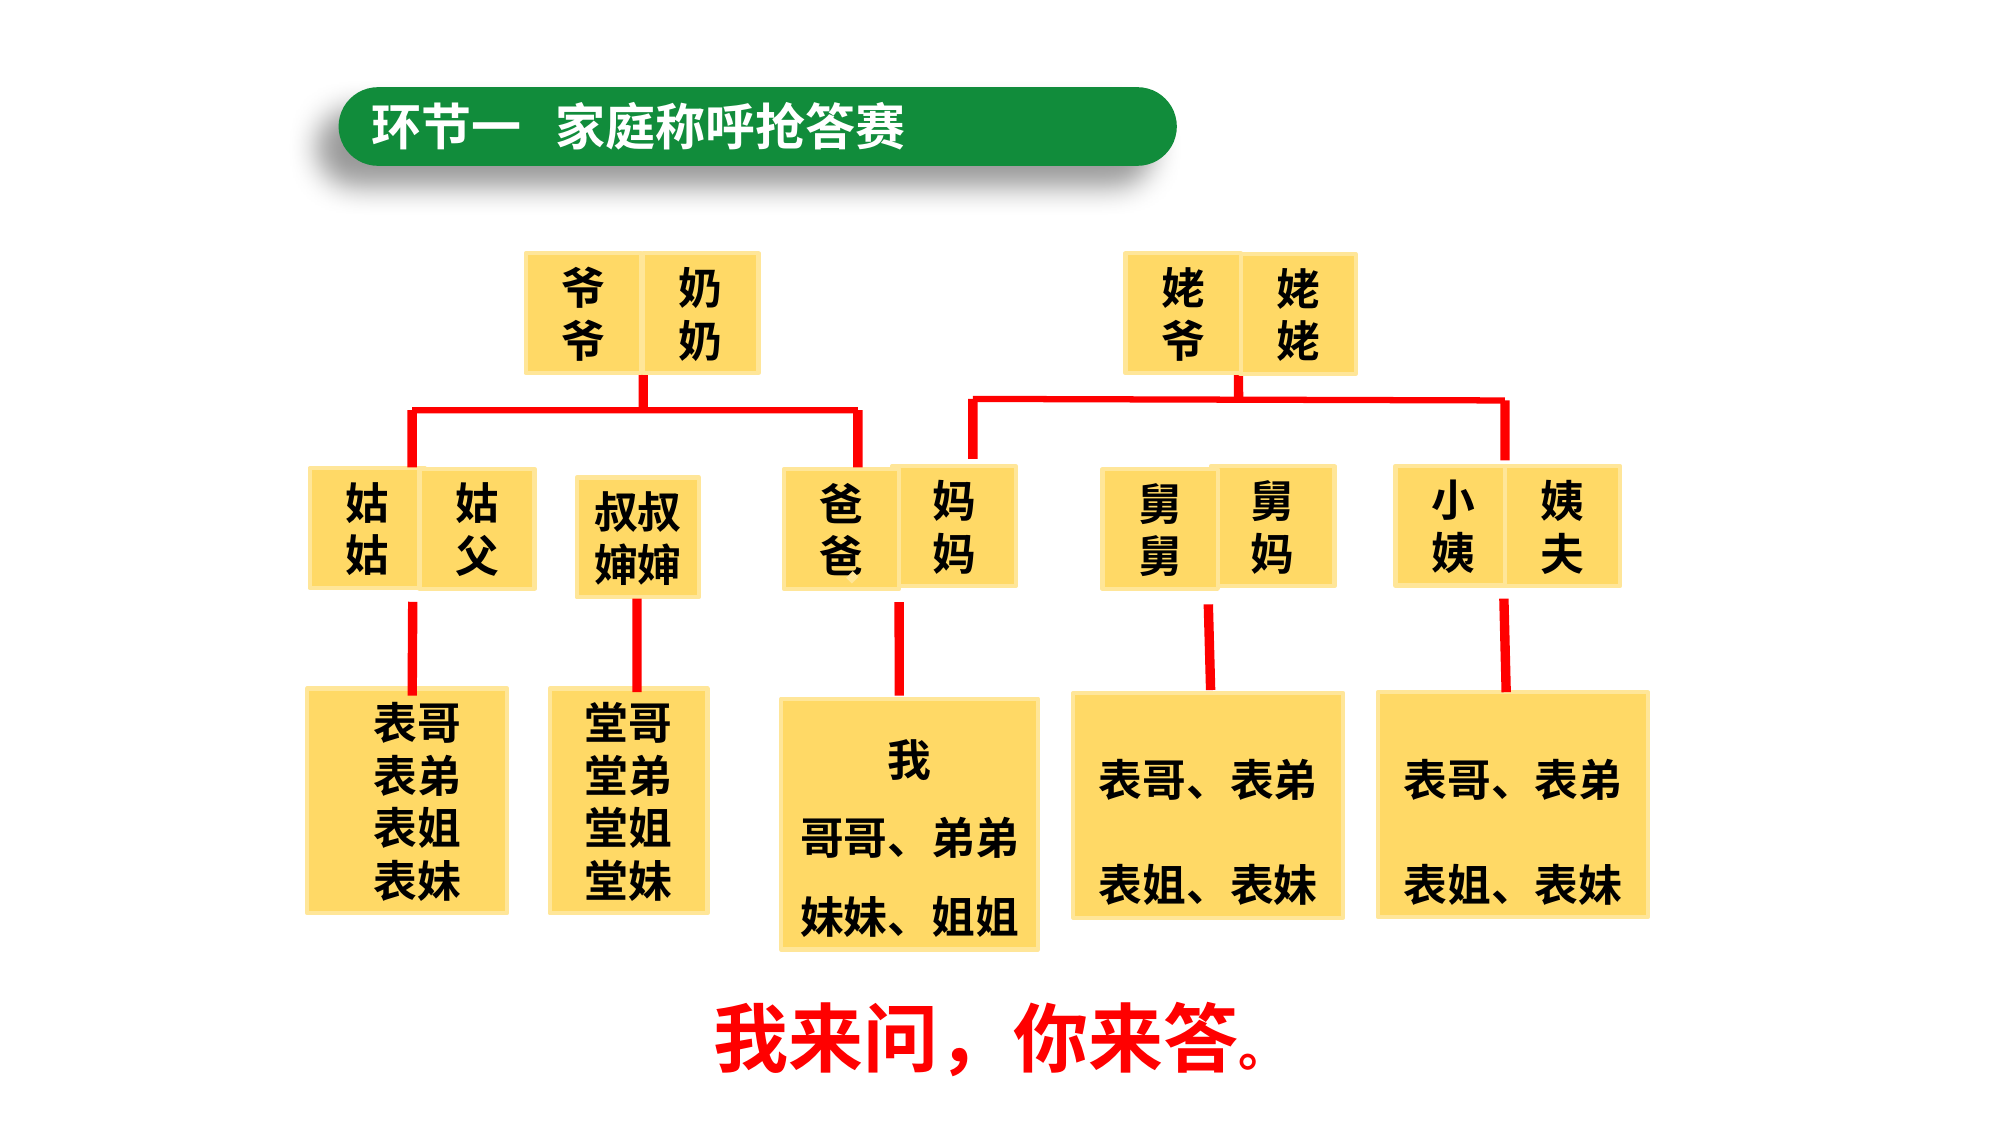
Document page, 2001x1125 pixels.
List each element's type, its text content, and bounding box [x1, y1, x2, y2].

text_box 我 哥哥、弟弟 妹妹、姐姐 [779, 697, 1040, 952]
text_box 小姨 [1393, 468, 1503, 588]
text_box 姨夫 [1503, 464, 1622, 588]
text_box 姥姥 [1243, 252, 1358, 330]
text_box 姥爷 [1123, 251, 1243, 330]
text_box 堂哥 堂弟 堂姐 堂妹 [548, 686, 710, 915]
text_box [411, 352, 858, 468]
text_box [338, 81, 1296, 170]
text_box 爸爸 [782, 467, 901, 591]
text_box 姑姑 [308, 466, 417, 590]
text_box 我来问，你来答。 [698, 984, 1371, 1089]
text_box 姑父 [417, 476, 537, 591]
text_box 舅舅 [1100, 468, 1220, 591]
text_box 表哥 表弟 表姐 表妹 [305, 686, 509, 915]
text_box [972, 332, 1506, 461]
text_box 爷爷 [524, 251, 641, 350]
text_box 舅 妈 [1220, 468, 1337, 588]
text_box 叔叔 婶婶 [575, 476, 701, 599]
text_box 奶奶 [641, 251, 761, 350]
text_box 表哥、表弟 表姐、表妹 [1376, 690, 1650, 919]
text_box 妈 妈 [890, 464, 1018, 588]
text_box 表哥、表弟 表姐、表妹 [1071, 691, 1345, 920]
